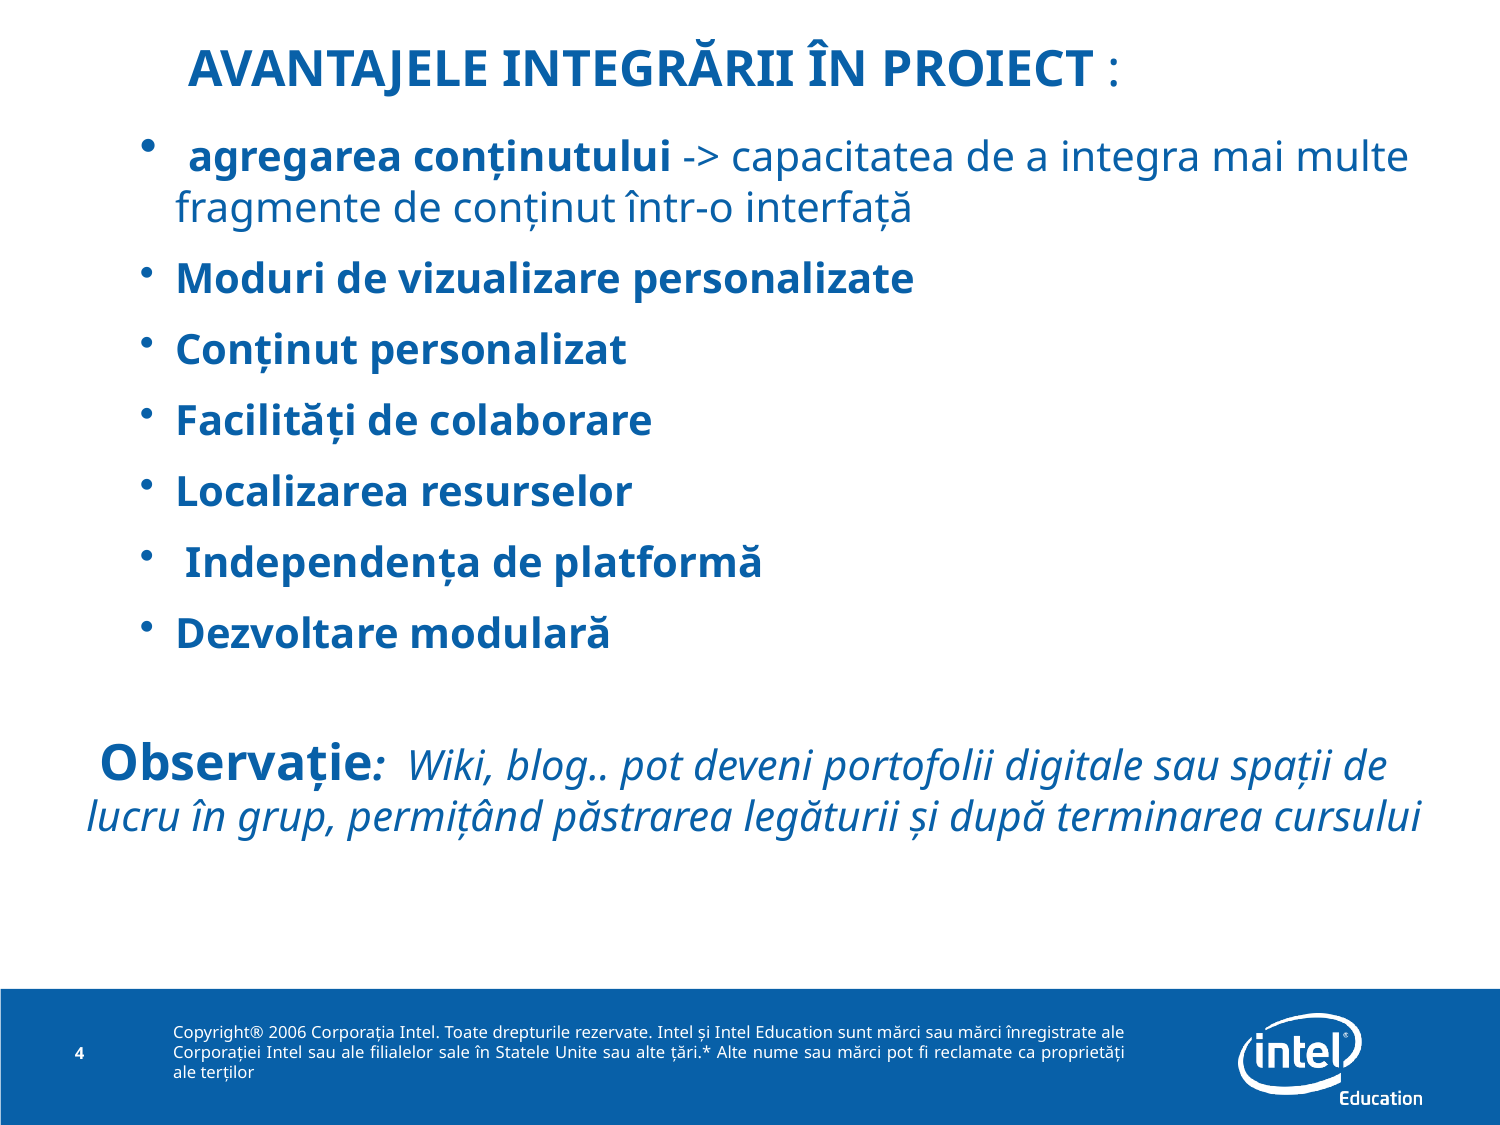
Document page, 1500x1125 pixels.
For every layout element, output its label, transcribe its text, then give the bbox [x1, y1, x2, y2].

text_box AVANTAJELE INTEGRĂRII ÎN PROIECT : agregarea conţinutului -> capacitatea de a integra mai multe fragmente de conţinut într-o interfaţă Moduri de vizualizare personalizate Conţinut personalizat Facilităţi de colaborare Localizarea resurselor Independenţa de platformă Dezvoltare modulară [42, 28, 1441, 664]
slide_number 4 [74, 1042, 144, 1094]
picture [1238, 1013, 1422, 1105]
text_box Observaţie: Wiki, blog.. pot deveni portofolii digitale sau spaţii de lucru în grup, permiţând păstrarea legăturii şi după terminarea cursului [71, 722, 1437, 848]
